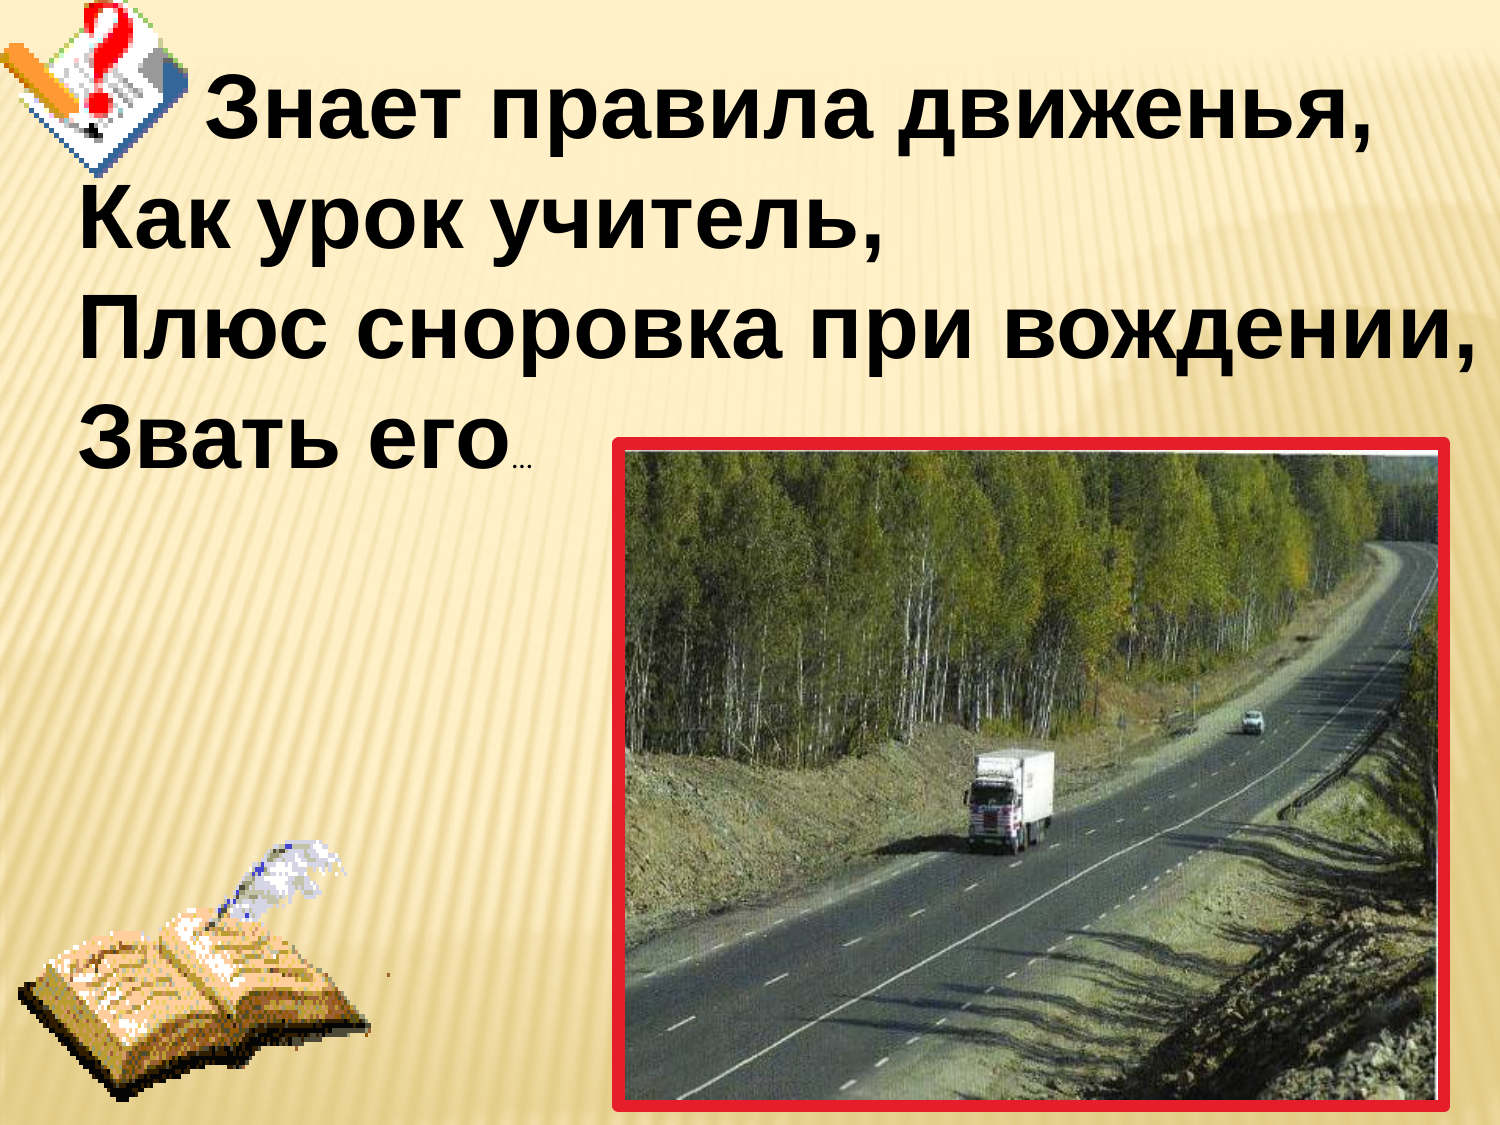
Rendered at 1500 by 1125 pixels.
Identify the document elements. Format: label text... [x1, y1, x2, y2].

picture [624, 449, 1439, 1100]
picture [0, 0, 188, 178]
picture [0, 840, 456, 1125]
text_box Знает правила движенья, Как урок учитель, Плюс сноровка при вождении, Звать его… [62, 39, 1500, 495]
